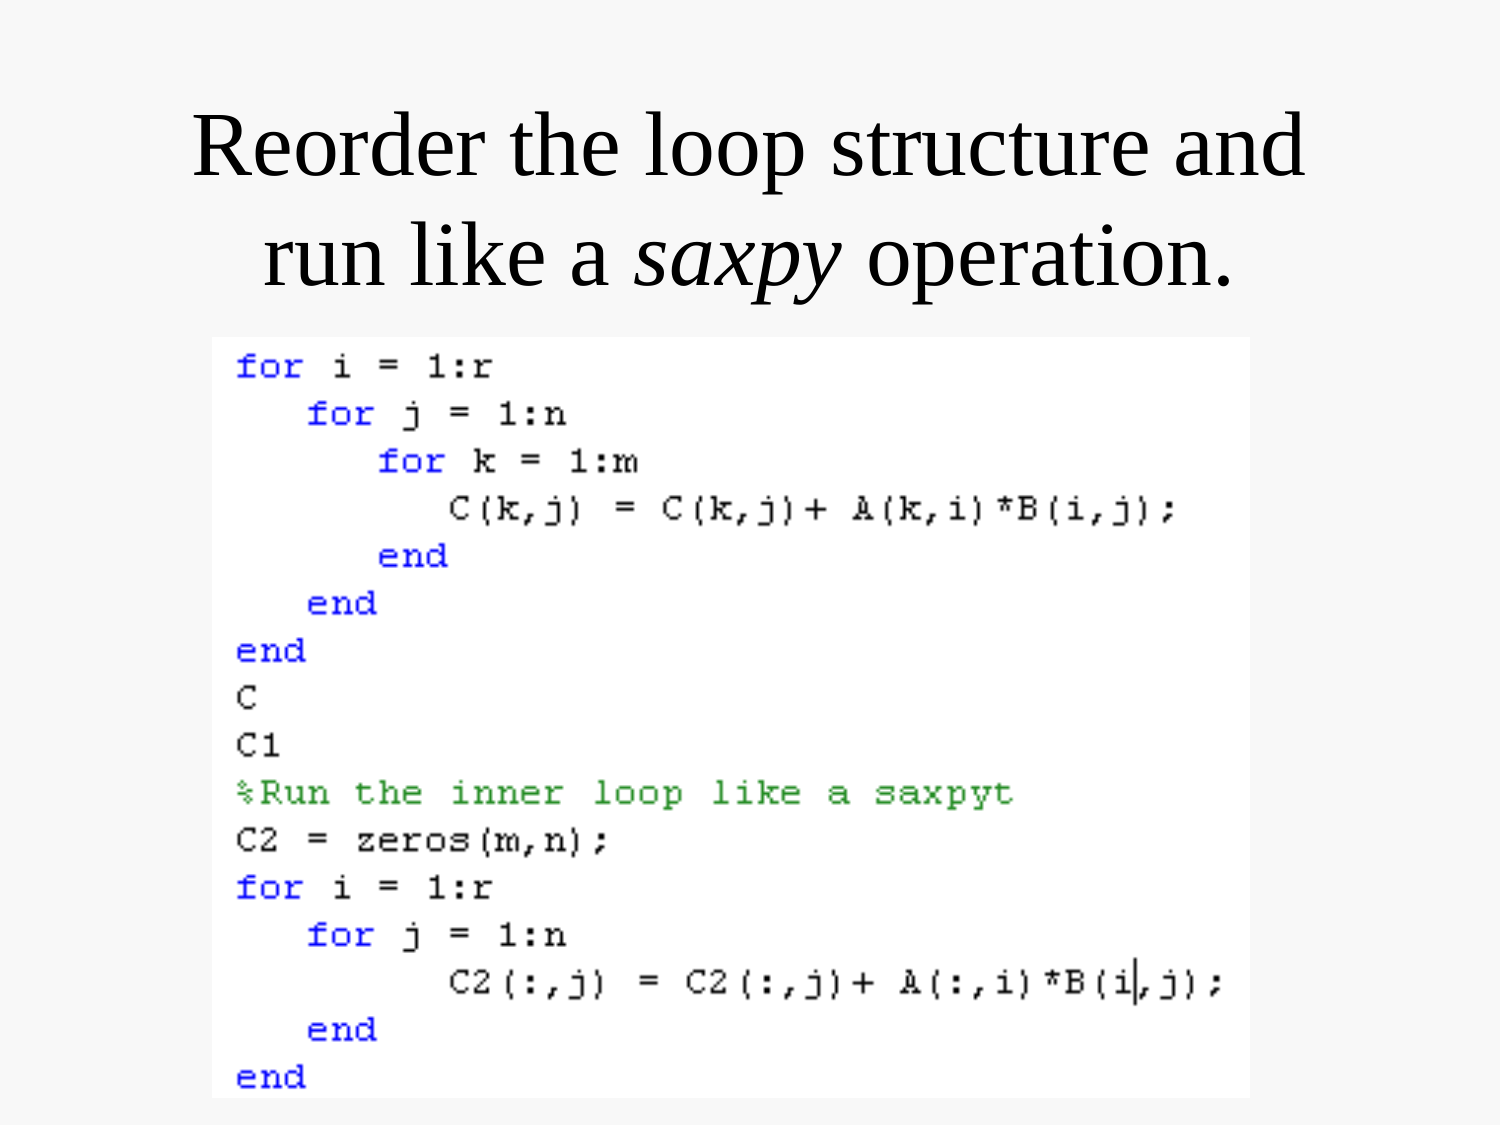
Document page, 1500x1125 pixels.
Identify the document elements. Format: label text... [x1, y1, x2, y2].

picture [212, 337, 1251, 1098]
title Reorder the loop structure and run like a saxpy operation. [112, 99, 1388, 288]
